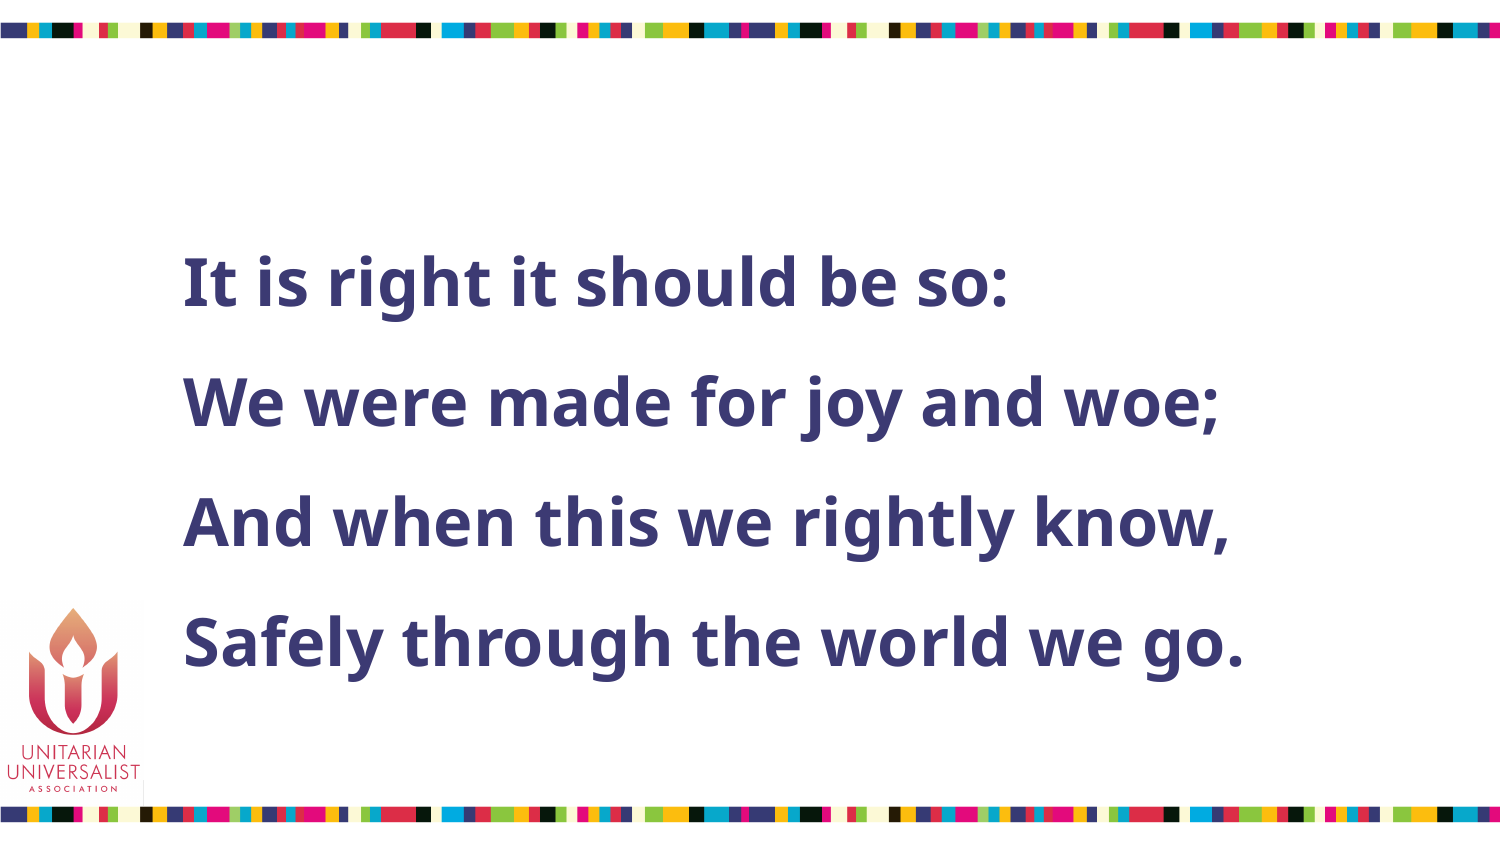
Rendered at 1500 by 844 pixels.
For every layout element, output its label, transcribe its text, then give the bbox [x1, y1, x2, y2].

picture [0, 600, 1500, 824]
picture [0, 22, 1500, 40]
text_box It is right it should be so: We were made for joy and woe; And when this we rightly know, Safely through the world we go. [168, 184, 1421, 695]
